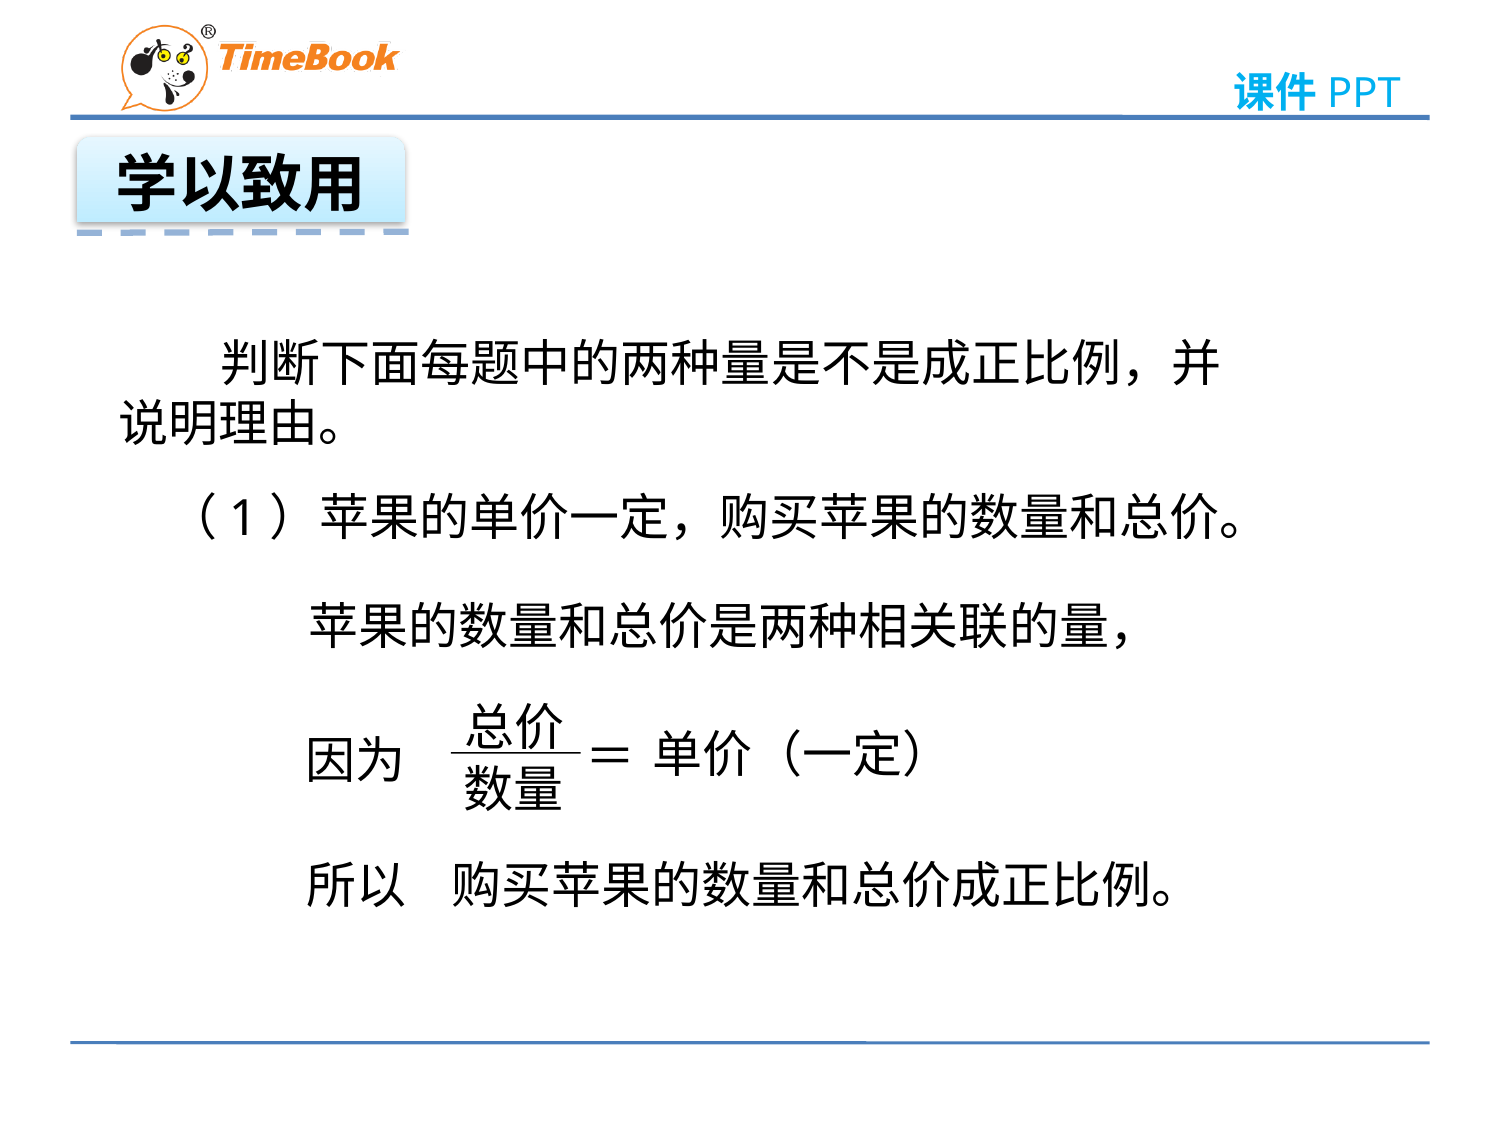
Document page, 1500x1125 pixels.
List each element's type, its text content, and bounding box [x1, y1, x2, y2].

text_box 学以致用 [76, 136, 406, 223]
text_box 所以 购买苹果的数量和总价成正比例。 [291, 846, 1217, 921]
text_box 苹果的数量和总价是两种相关联的量， [293, 586, 1174, 662]
text_box 总价 [450, 688, 580, 749]
text_box 因为 [290, 721, 421, 796]
text_box 判断下面每题中的两种量是不是成正比例，并 说明理由。 [103, 323, 1236, 459]
picture [118, 22, 408, 113]
text_box ＝ [570, 717, 651, 793]
text_box 数量 [449, 749, 579, 825]
text_box （1）苹果的单价一定，购买苹果的数量和总价。 [152, 477, 1285, 553]
text_box 单价（一定） [638, 715, 968, 791]
